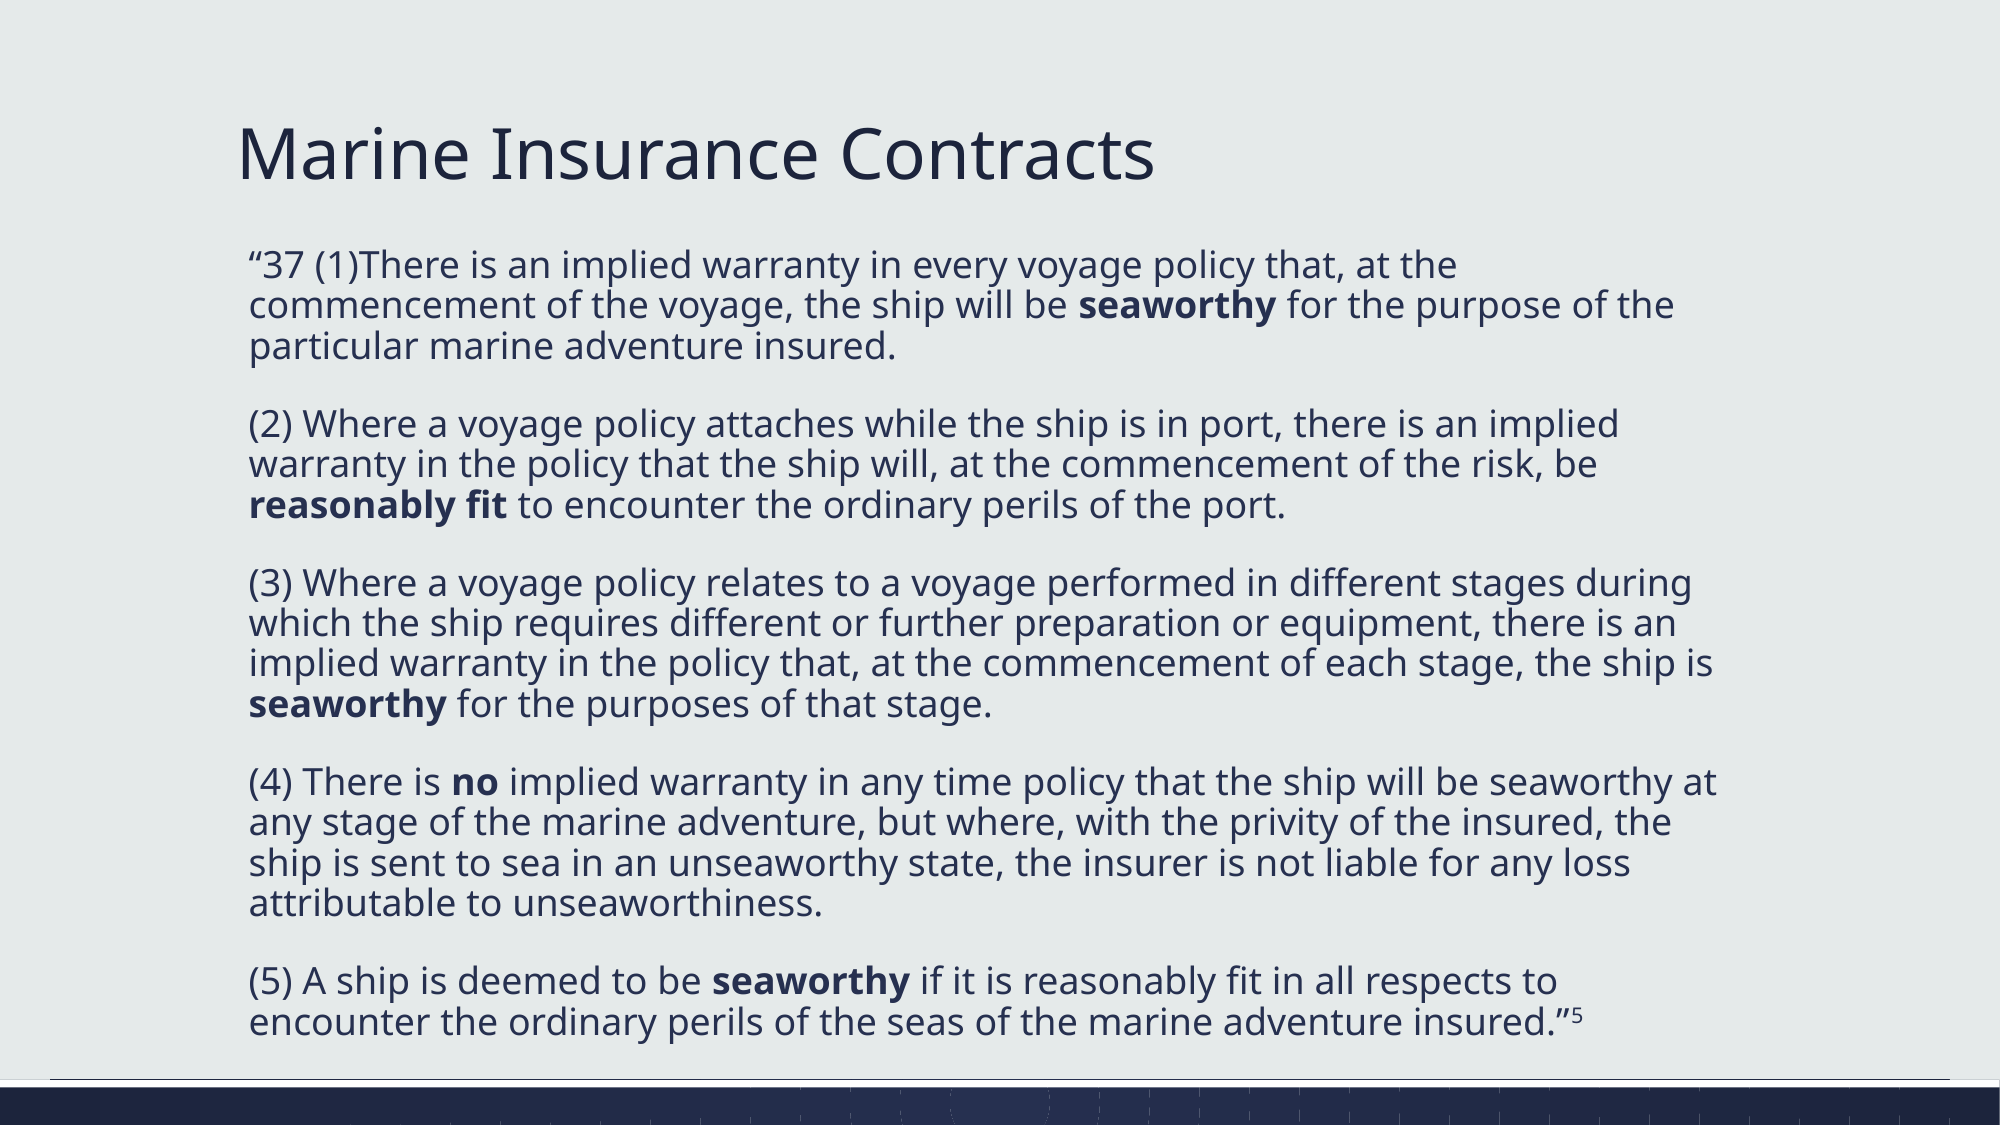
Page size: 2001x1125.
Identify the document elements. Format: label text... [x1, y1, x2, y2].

list “37 (1)There is an implied warranty in every voyage policy that, at the commencement of the voyage, the ship will be seaworthy for the purpose of the particular marine adventure insured. (2) Where a voyage policy attaches while the ship is in port, there is an implied warranty in the policy that the ship will, at the commencement of the risk, be reasonably fit to encounter the ordinary perils of the port. (3) Where a voyage policy relates to a voyage performed in different stages during which the ship requires different or further preparation or equipment, there is an implied warranty in the policy that, at the commencement of each stage, the ship is seaworthy for the purposes of that stage. (4) There is no implied warranty in any time policy that the ship will be seaworthy at any stage of the marine adventure, but where, with the privity of the insured, the ship is sent to sea in an unseaworthy state, the insurer is not liable for any loss attributable to unseaworthiness. (5) A ship is deemed to be seaworthy if it is reasonably fit in all respects to encounter the ordinary perils of the seas of the marine adventure insured.”5 [226, 238, 1746, 915]
title Marine Insurance Contracts [221, 0, 1782, 203]
